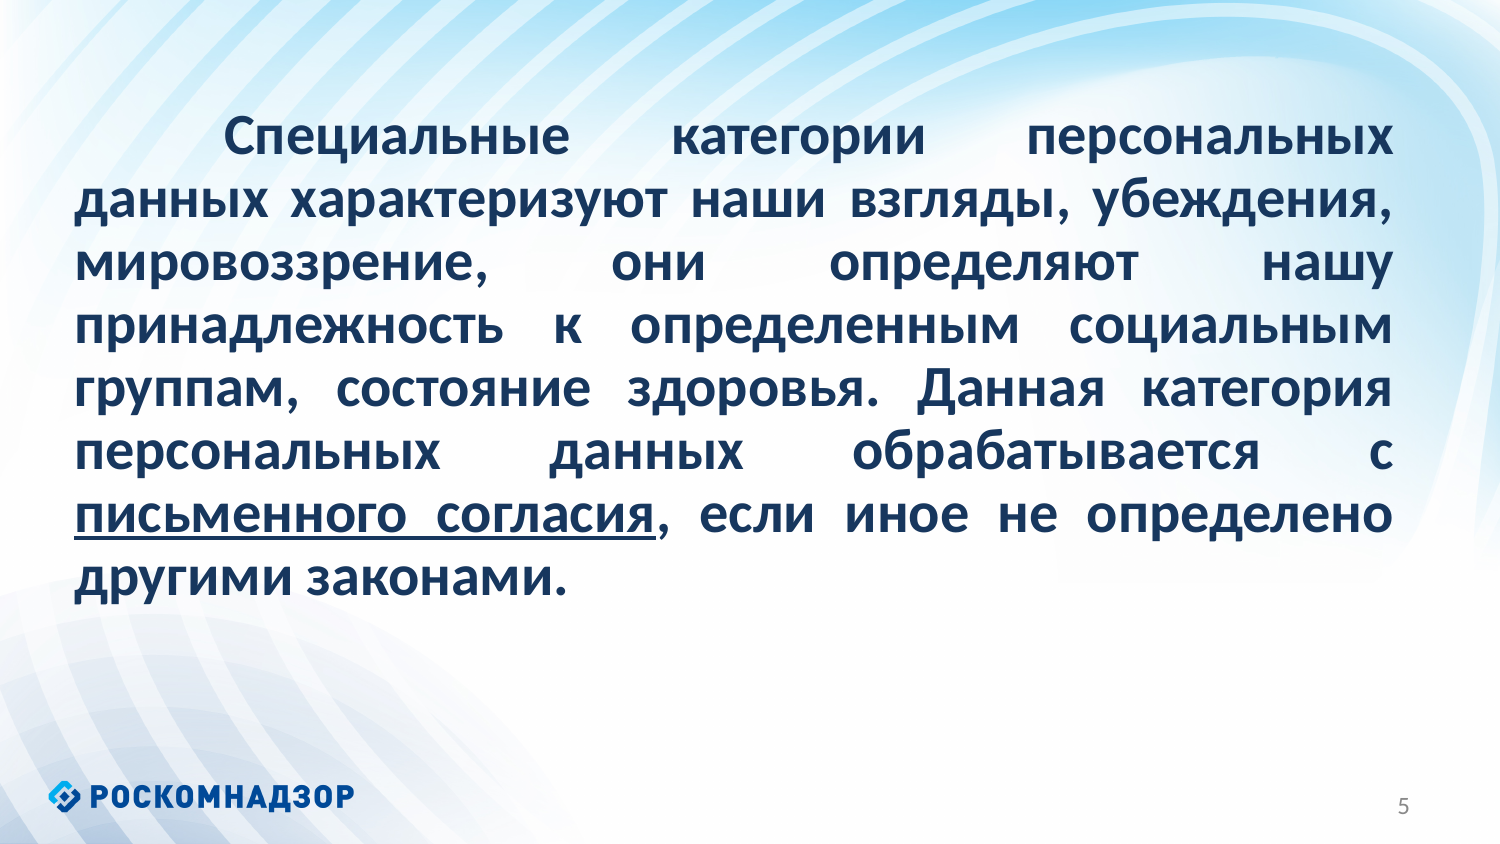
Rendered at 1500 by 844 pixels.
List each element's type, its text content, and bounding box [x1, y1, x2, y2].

slide_number 5 [1074, 782, 1425, 828]
picture [0, 0, 1500, 844]
list Специальные категории персональных данных характеризуют наши взгляды, убеждения, мировоззрение, они определяют нашу принадлежность к определенным социальным группам, состояние здоровья. Данная категория персональных данных обрабатывается с письменного согласия, если иное не определено другими законами. [59, 96, 1410, 654]
